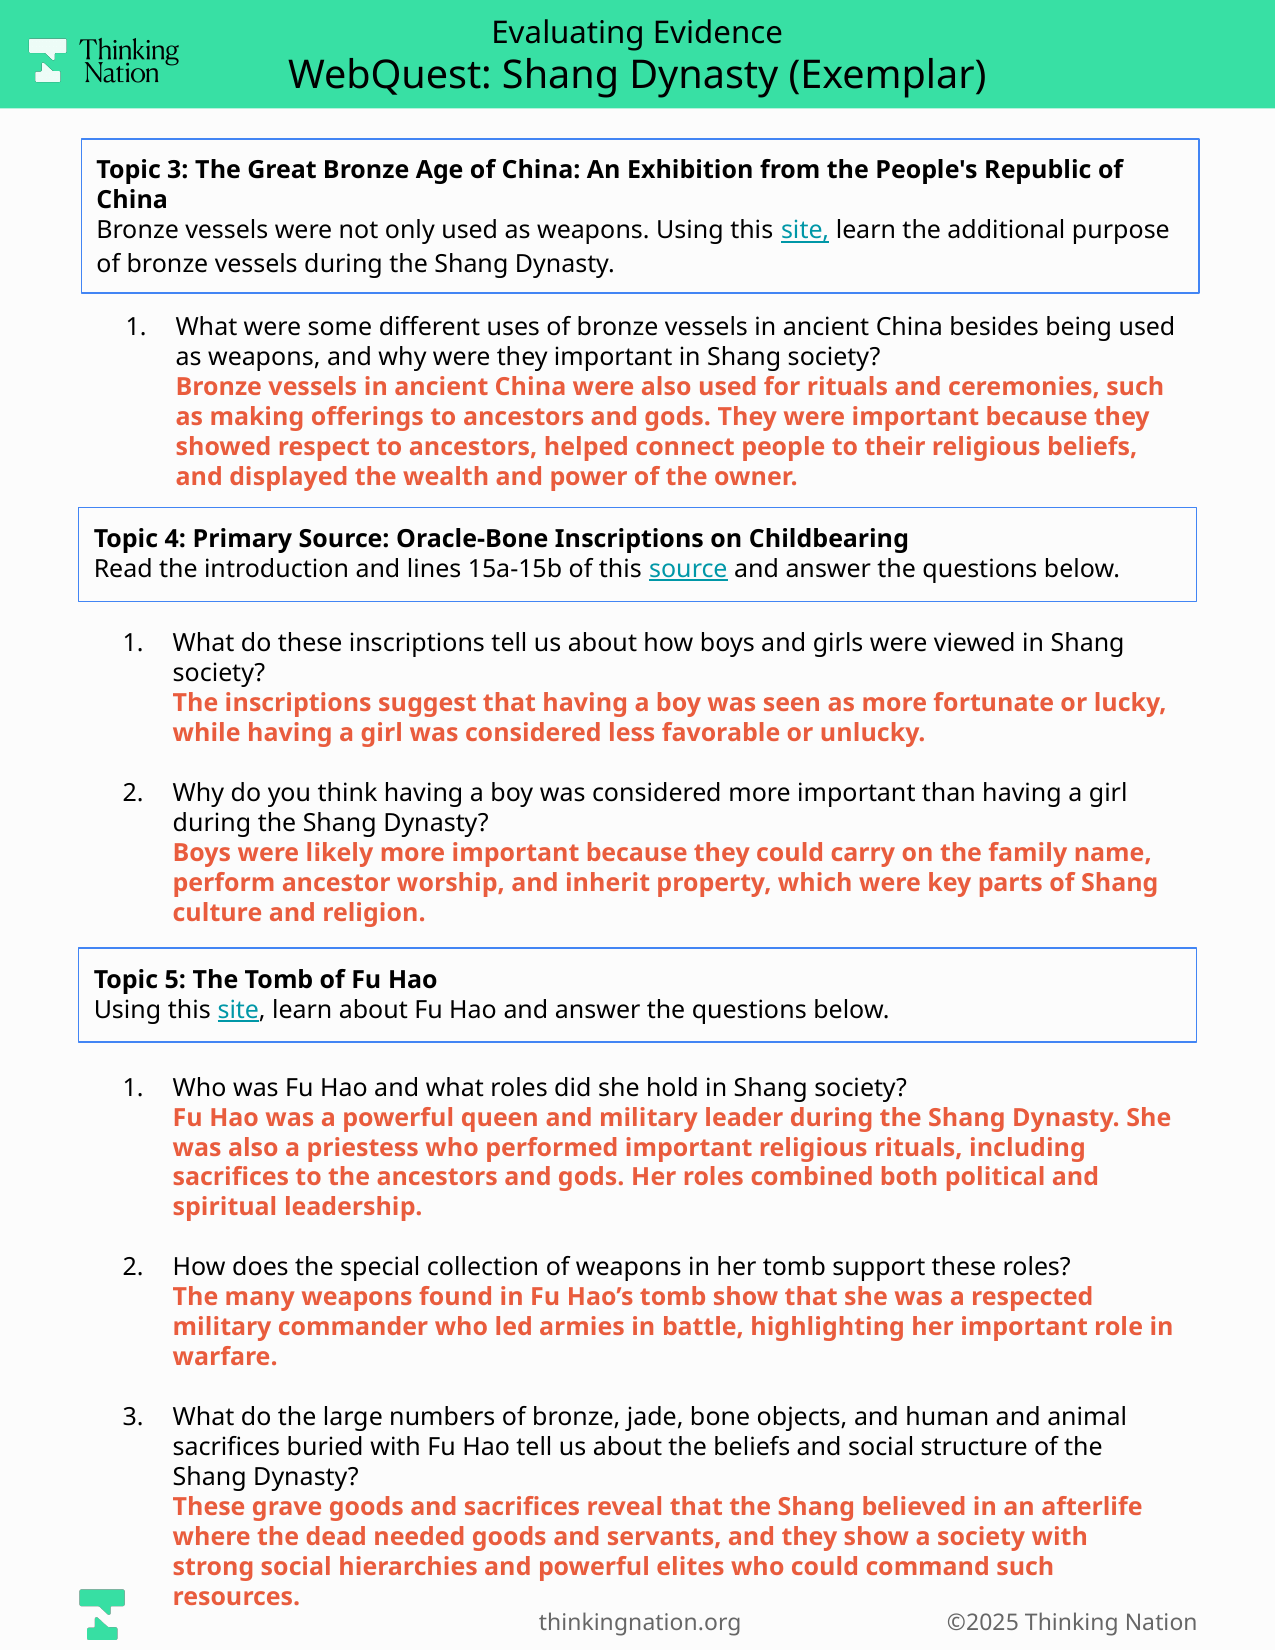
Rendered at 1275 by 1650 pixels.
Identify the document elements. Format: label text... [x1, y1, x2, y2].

text_box Topic 3: The Great Bronze Age of China: An Exhibition from the People's Republic of China Bronze vessels were not only used as weapons. Using this site, learn the additional purpose of bronze vessels during the Shang Dynasty. [81, 138, 1200, 293]
text_box Topic 5: The Tomb of Fu Hao Using this site, learn about Fu Hao and answer the questions below. [78, 948, 1197, 1043]
text_box Who was Fu Hao and what roles did she hold in Shang society? Fu Hao was a powerful queen and military leader during the Shang Dynasty. She was also a priestess who performed important religious rituals, including sacrifices to the ancestors and gods. Her roles combined both political and spiritual leadership. How does the special collection of weapons in her tomb support these roles? The many weapons found in Fu Hao’s tomb show that she was a respected military commander who led armies in battle, highlighting her important role in warfare. What do the large numbers of bronze, jade, bone objects, and human and animal sacrifices buried with Fu Hao tell us about the beliefs and social structure of the Shang Dynasty? These grave goods and sacrifices reveal that the Shang believed in an afterlife where the dead needed goods and servants, and they show a society with strong social hierarchies and powerful elites who could command such resources. [82, 1056, 1193, 1580]
text_box Evaluating Evidence WebQuest: Shang Dynasty (Exemplar) [0, 0, 1275, 109]
text_box What do these inscriptions tell us about how boys and girls were viewed in Shang society? The inscriptions suggest that having a boy was seen as more fortunate or lucky, while having a girl was considered less favorable or unlucky. Why do you think having a boy was considered more important than having a girl during the Shang Dynasty? Boys were likely more important because they could carry on the family name, perform ancestor worship, and inherit property, which were key parts of Shang culture and religion. [82, 611, 1193, 948]
text_box thinkingnation.org [489, 1592, 792, 1643]
text_box ©2025 Thinking Nation [912, 1592, 1214, 1643]
picture [66, 1578, 138, 1650]
text_box Topic 4: Primary Source: Oracle-Bone Inscriptions on Childbearing Read the introduction and lines 15a-15b of this source and answer the questions below. [78, 507, 1197, 602]
picture [12, 24, 184, 96]
text_box What were some different uses of bronze vessels in ancient China besides being used as weapons, and why were they important in Shang society? Bronze vessels in ancient China were also used for rituals and ceremonies, such as making offerings to ancestors and gods. They were important because they showed respect to ancestors, helped connect people to their religious beliefs, and displayed the wealth and power of the owner. [85, 295, 1196, 482]
